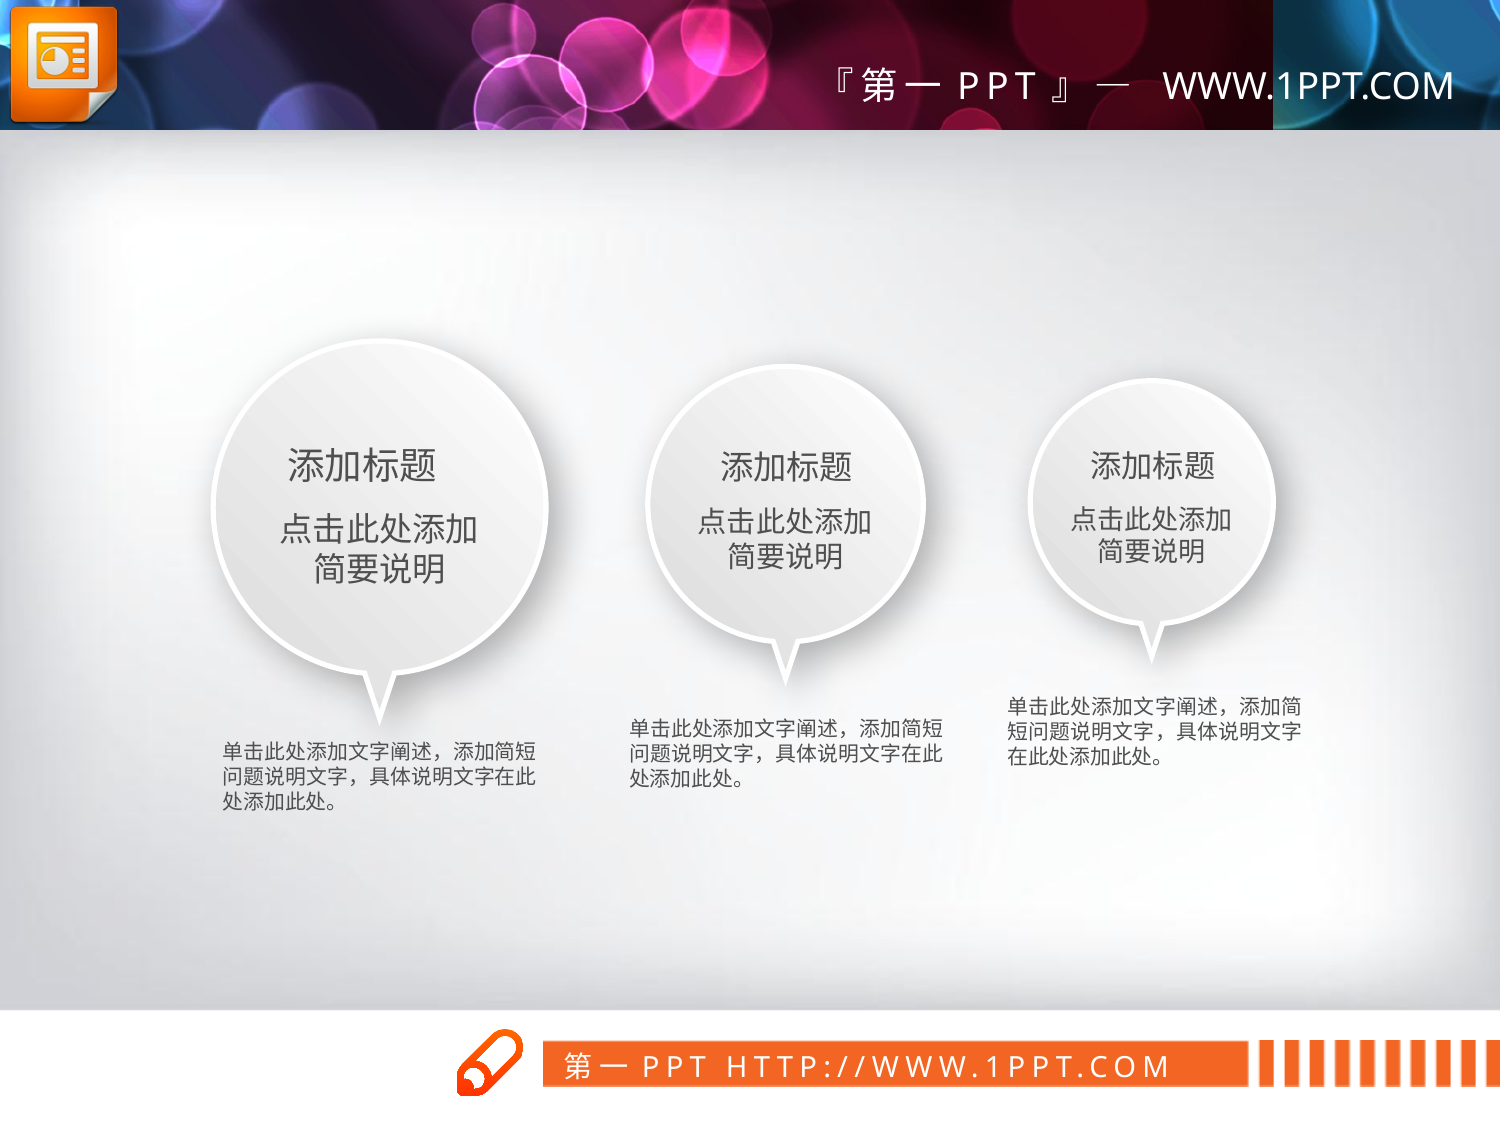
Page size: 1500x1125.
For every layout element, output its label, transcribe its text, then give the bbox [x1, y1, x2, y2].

text_box 单击此处添加文字阐述，添加简短问题说明文字，具体说明文字在此处添加此处。 [208, 731, 552, 822]
text_box 单击此处添加文字阐述，添加简短问题说明文字，具体说明文字在此处添加此处。 [992, 686, 1317, 776]
picture [0, 0, 1500, 1012]
text_box 单击此处添加文字阐述，添加简短问题说明文字，具体说明文字在此处添加此处。 [614, 707, 958, 798]
picture [543, 1040, 1500, 1087]
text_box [1029, 380, 1274, 657]
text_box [647, 366, 924, 679]
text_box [212, 340, 547, 719]
